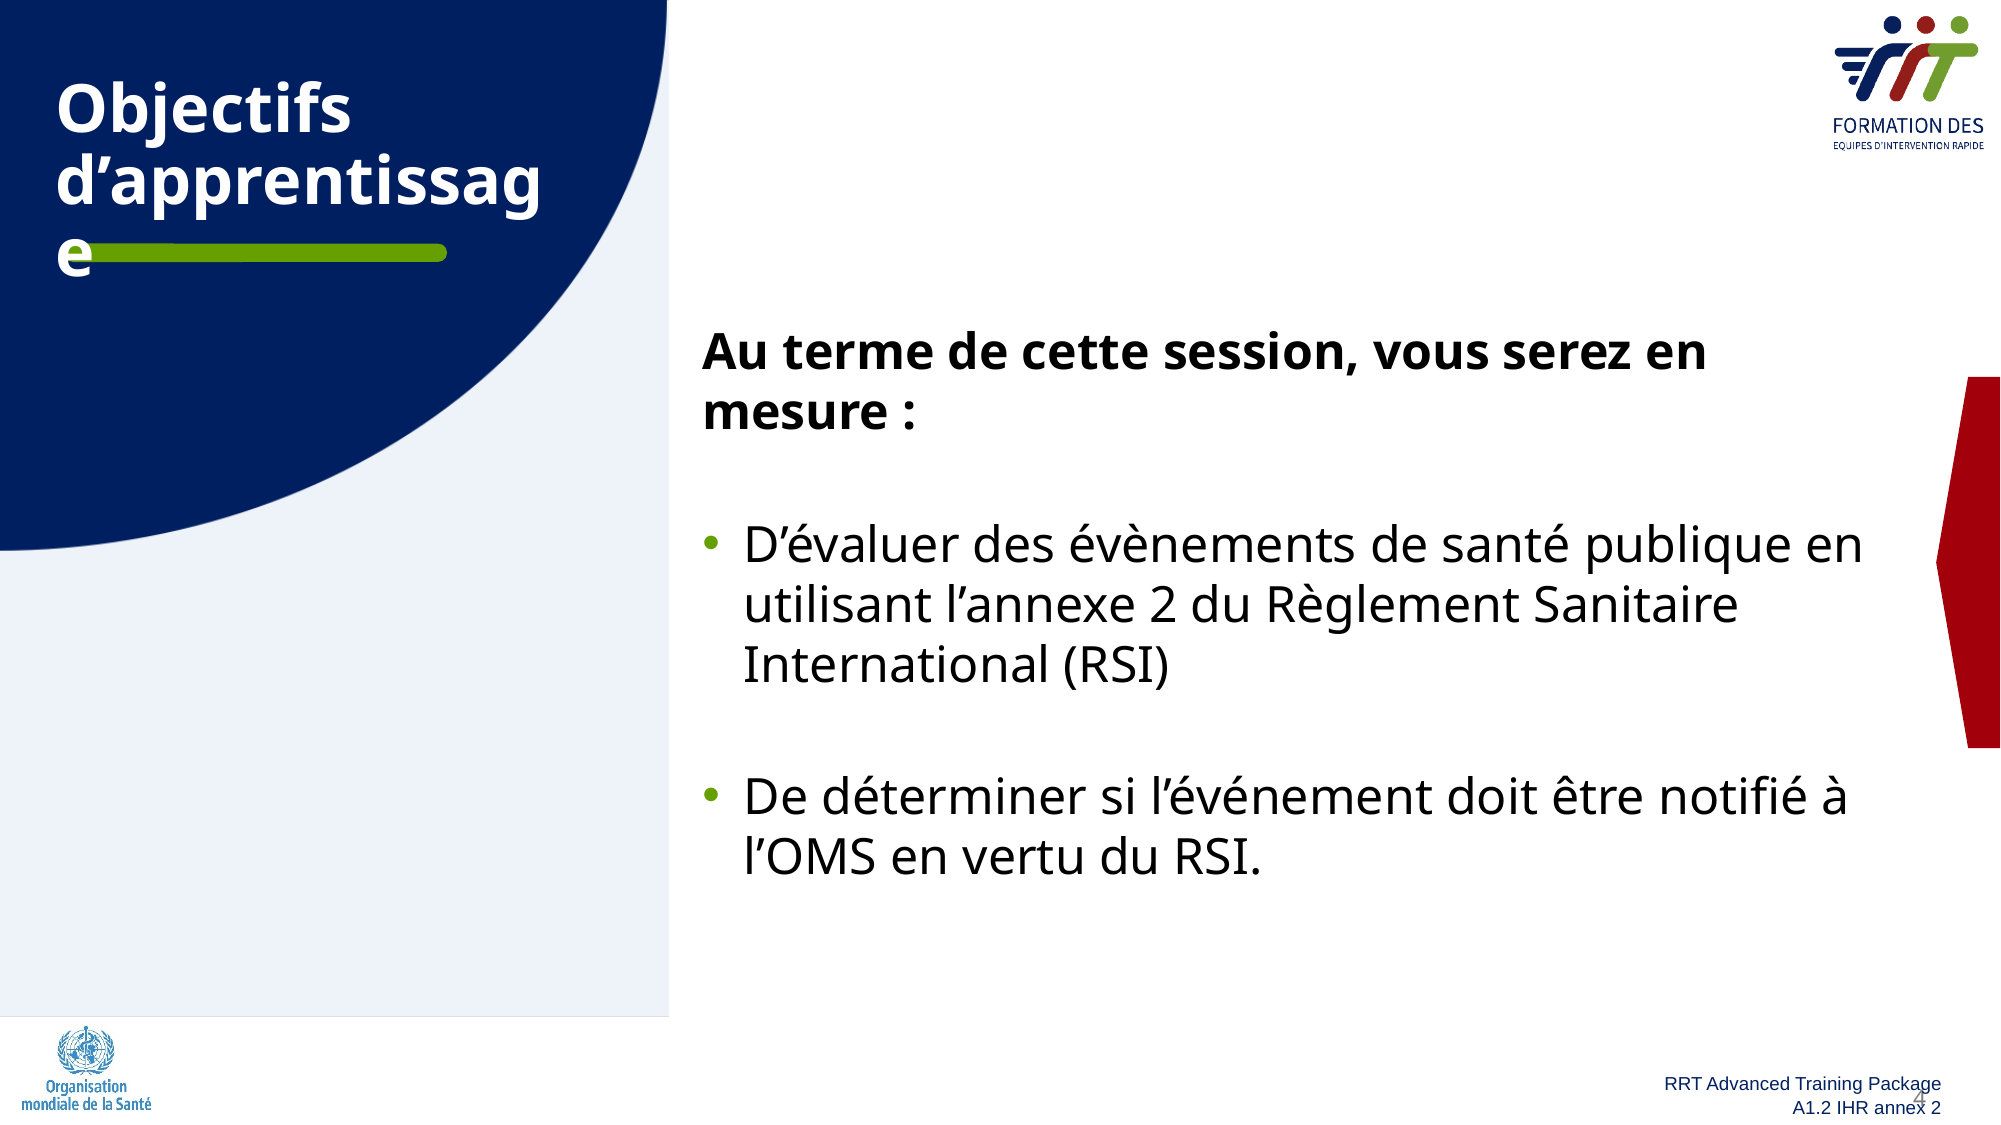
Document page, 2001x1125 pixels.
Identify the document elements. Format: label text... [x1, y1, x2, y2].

picture [1833, 15, 1984, 151]
picture [0, 0, 669, 1018]
title Objectifs d’apprentissage [54, 74, 581, 393]
list Au terme de cette session, vous serez en mesure : D’évaluer des évènements de santé publique en utilisant l’annexe 2 du Règlement Sanitaire International (RSI) De déterminer si l’événement doit être notifié à l’OMS en vertu du RSI. [694, 311, 1931, 904]
picture [20, 1024, 152, 1111]
